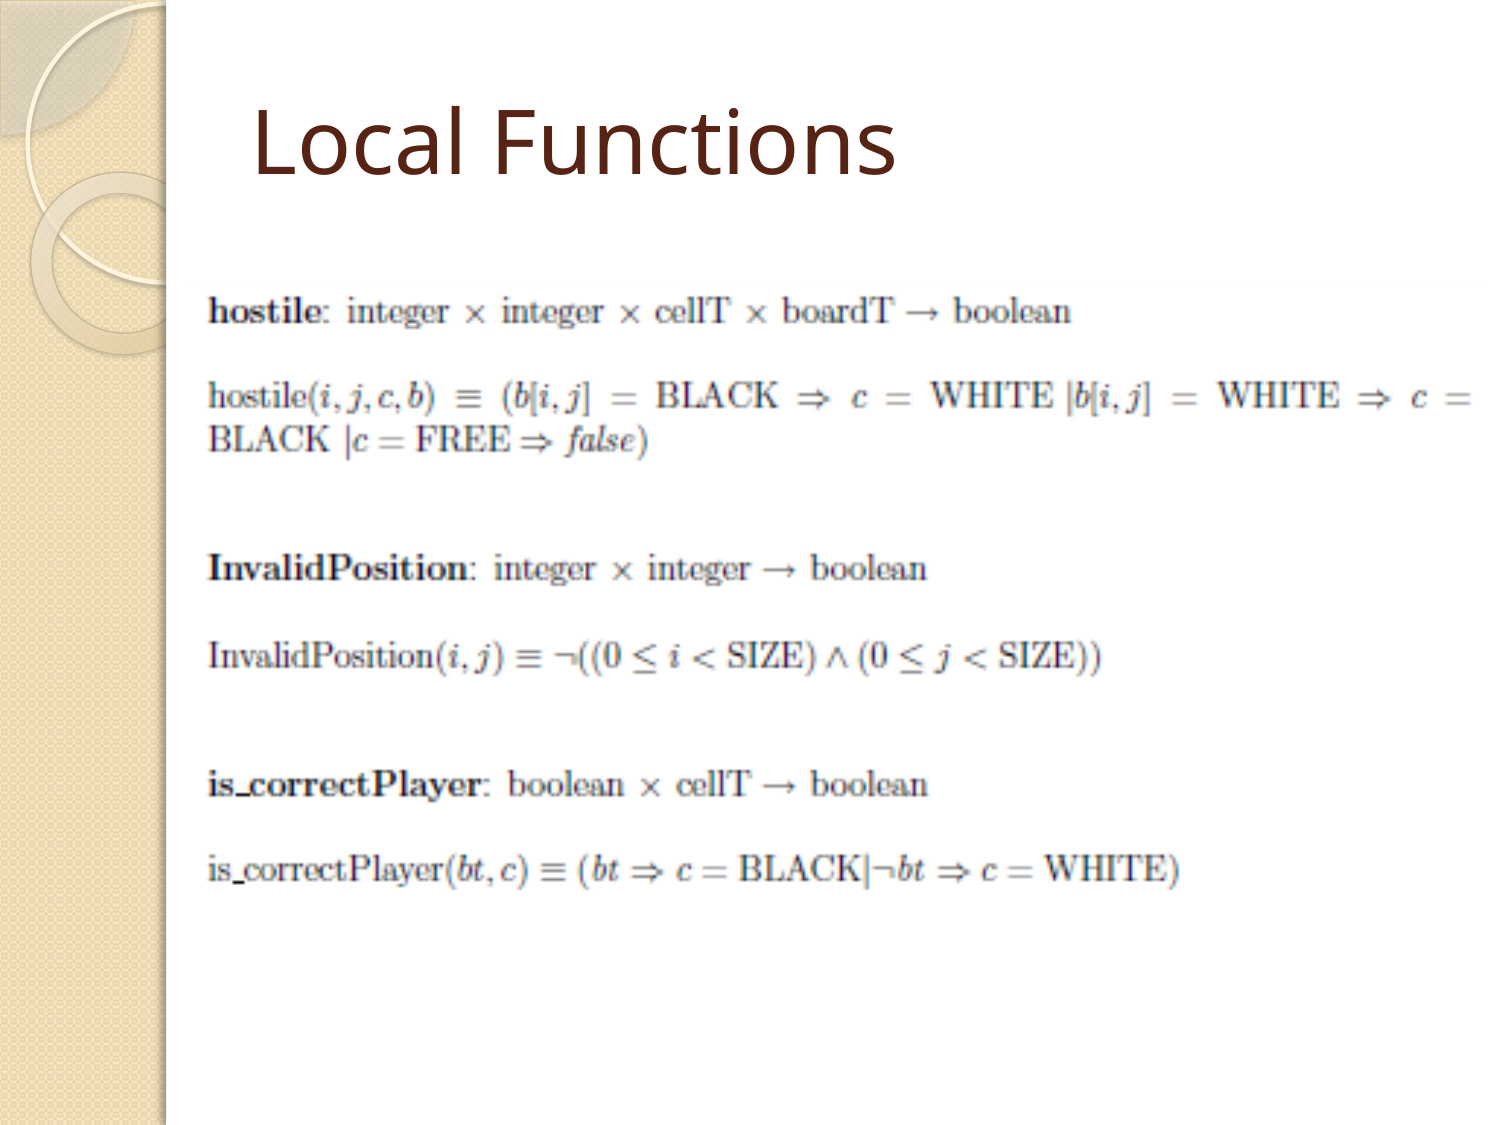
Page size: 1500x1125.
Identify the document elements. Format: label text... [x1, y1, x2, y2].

picture [187, 285, 1487, 917]
title Local Functions [235, 45, 1466, 233]
